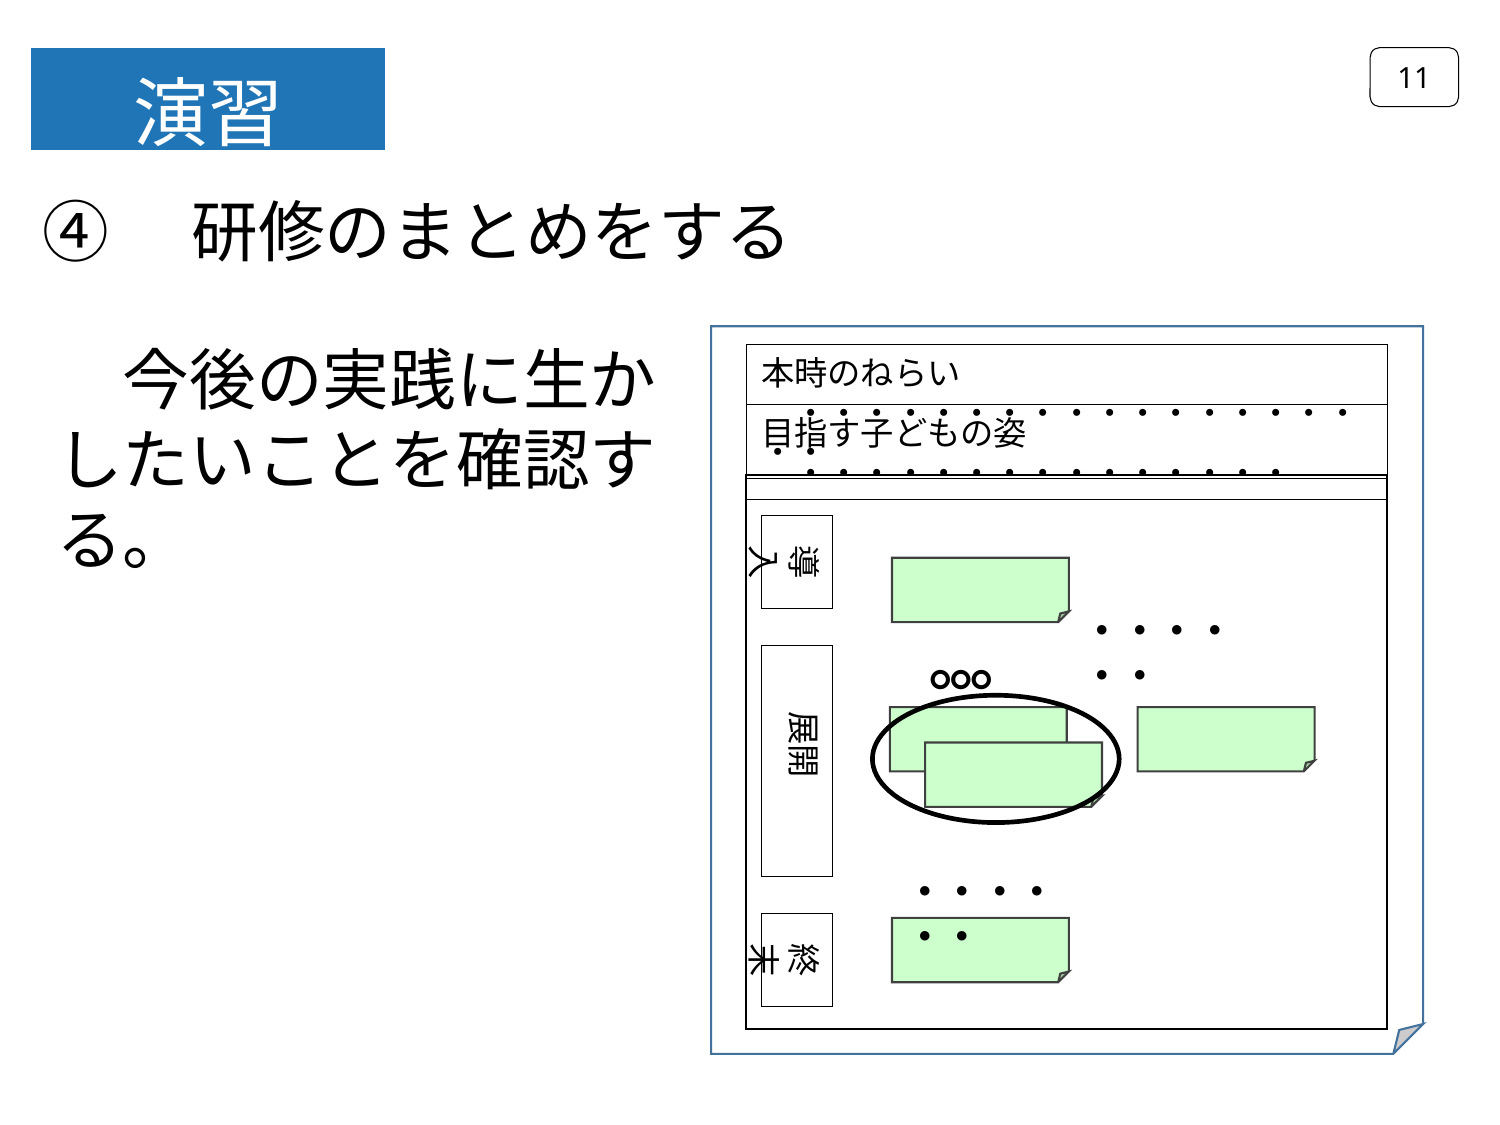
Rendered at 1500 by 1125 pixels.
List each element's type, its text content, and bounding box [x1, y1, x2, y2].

text_box ④ 研修のまとめをする [27, 182, 1458, 277]
text_box 今後の実践に生かしたいことを確認する。 [41, 330, 690, 586]
text_box 演習 [31, 48, 385, 150]
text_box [711, 326, 1424, 1054]
text_box 11 [1368, 46, 1460, 108]
